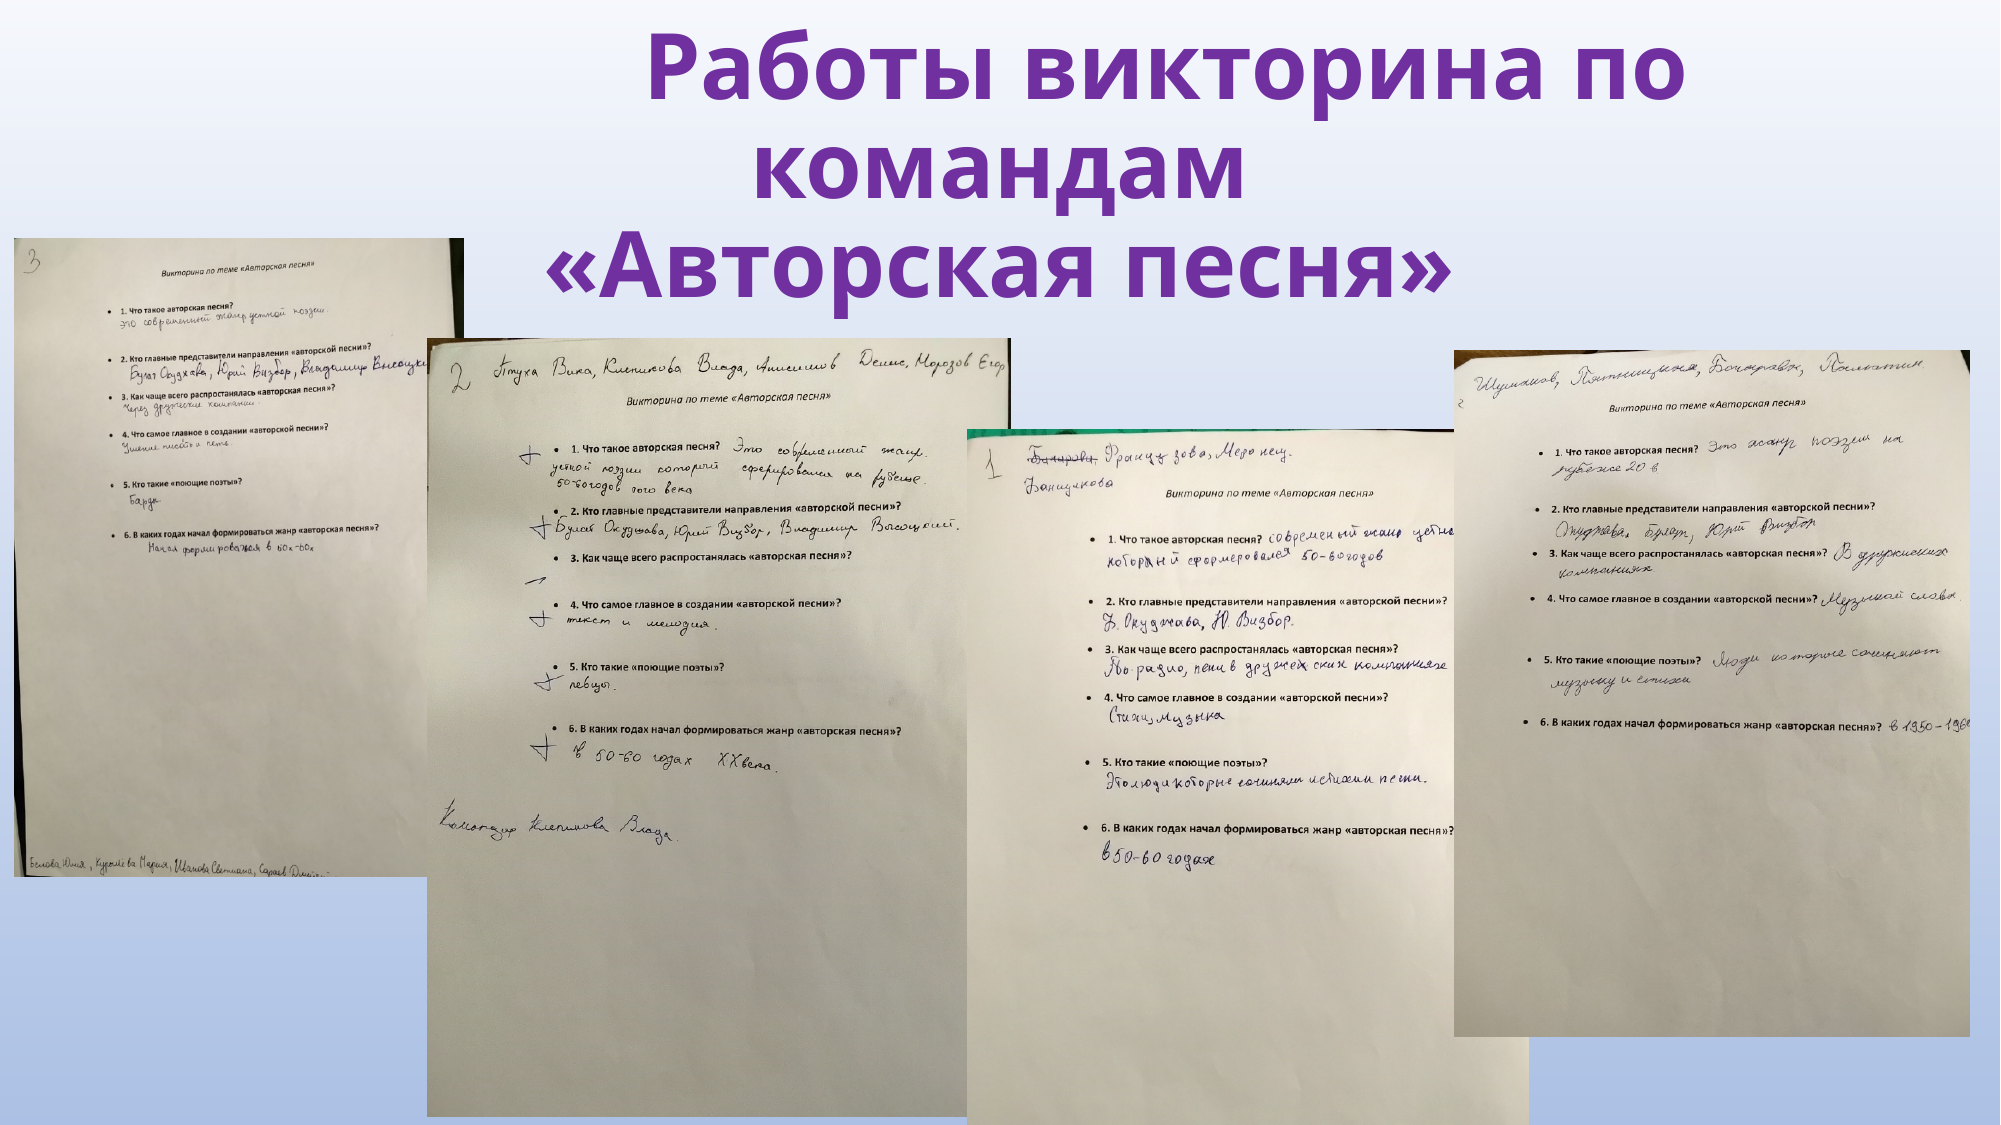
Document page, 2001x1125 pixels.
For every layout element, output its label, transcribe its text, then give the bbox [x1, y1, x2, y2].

picture [14, 238, 464, 877]
title Работы викторина по командам «Авторская песня» [137, 59, 1863, 278]
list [427, 338, 1011, 1117]
picture [967, 350, 1970, 1125]
